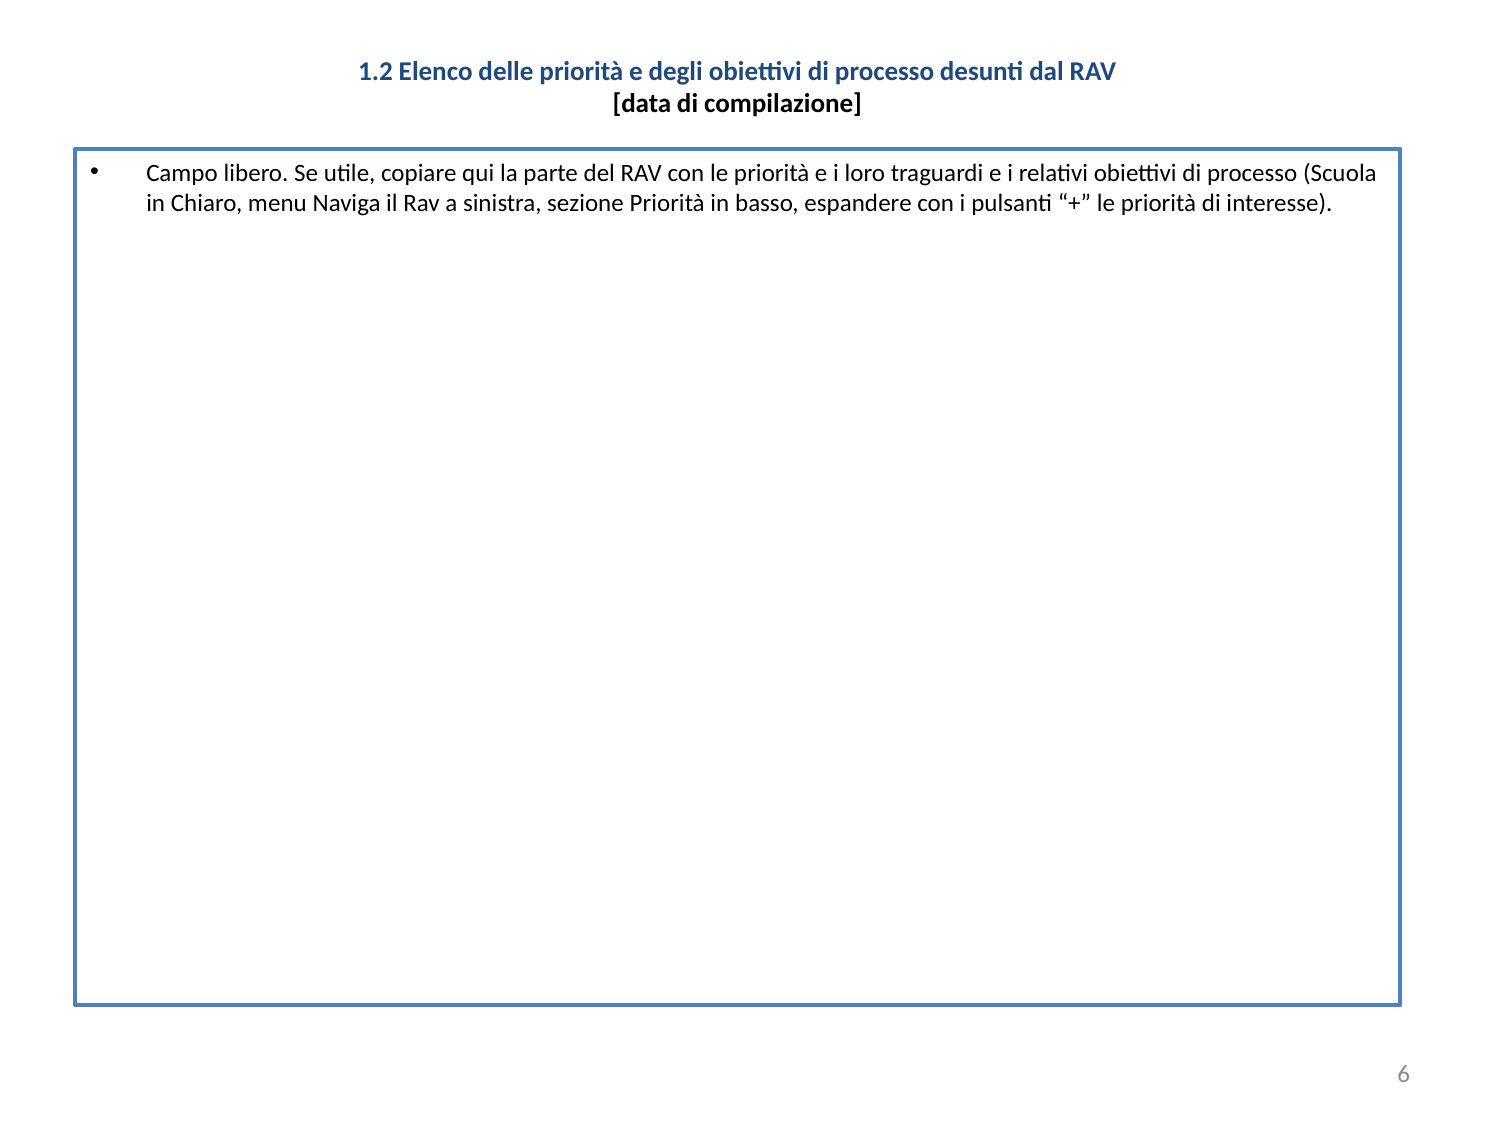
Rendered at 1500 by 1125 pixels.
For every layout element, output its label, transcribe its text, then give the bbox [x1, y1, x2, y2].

title 1.2 Elenco delle priorità e degli obiettivi di processo desunti dal RAV [data di compilazione] [75, 45, 1400, 126]
list Campo libero. Se utile, copiare qui la parte del RAV con le priorità e i loro traguardi e i relativi obiettivi di processo (Scuola in Chiaro, menu Naviga il Rav a sinistra, sezione Priorità in basso, espandere con i pulsanti “+” le priorità di interesse). [73, 147, 1402, 1007]
slide_number 6 [1074, 1042, 1425, 1103]
